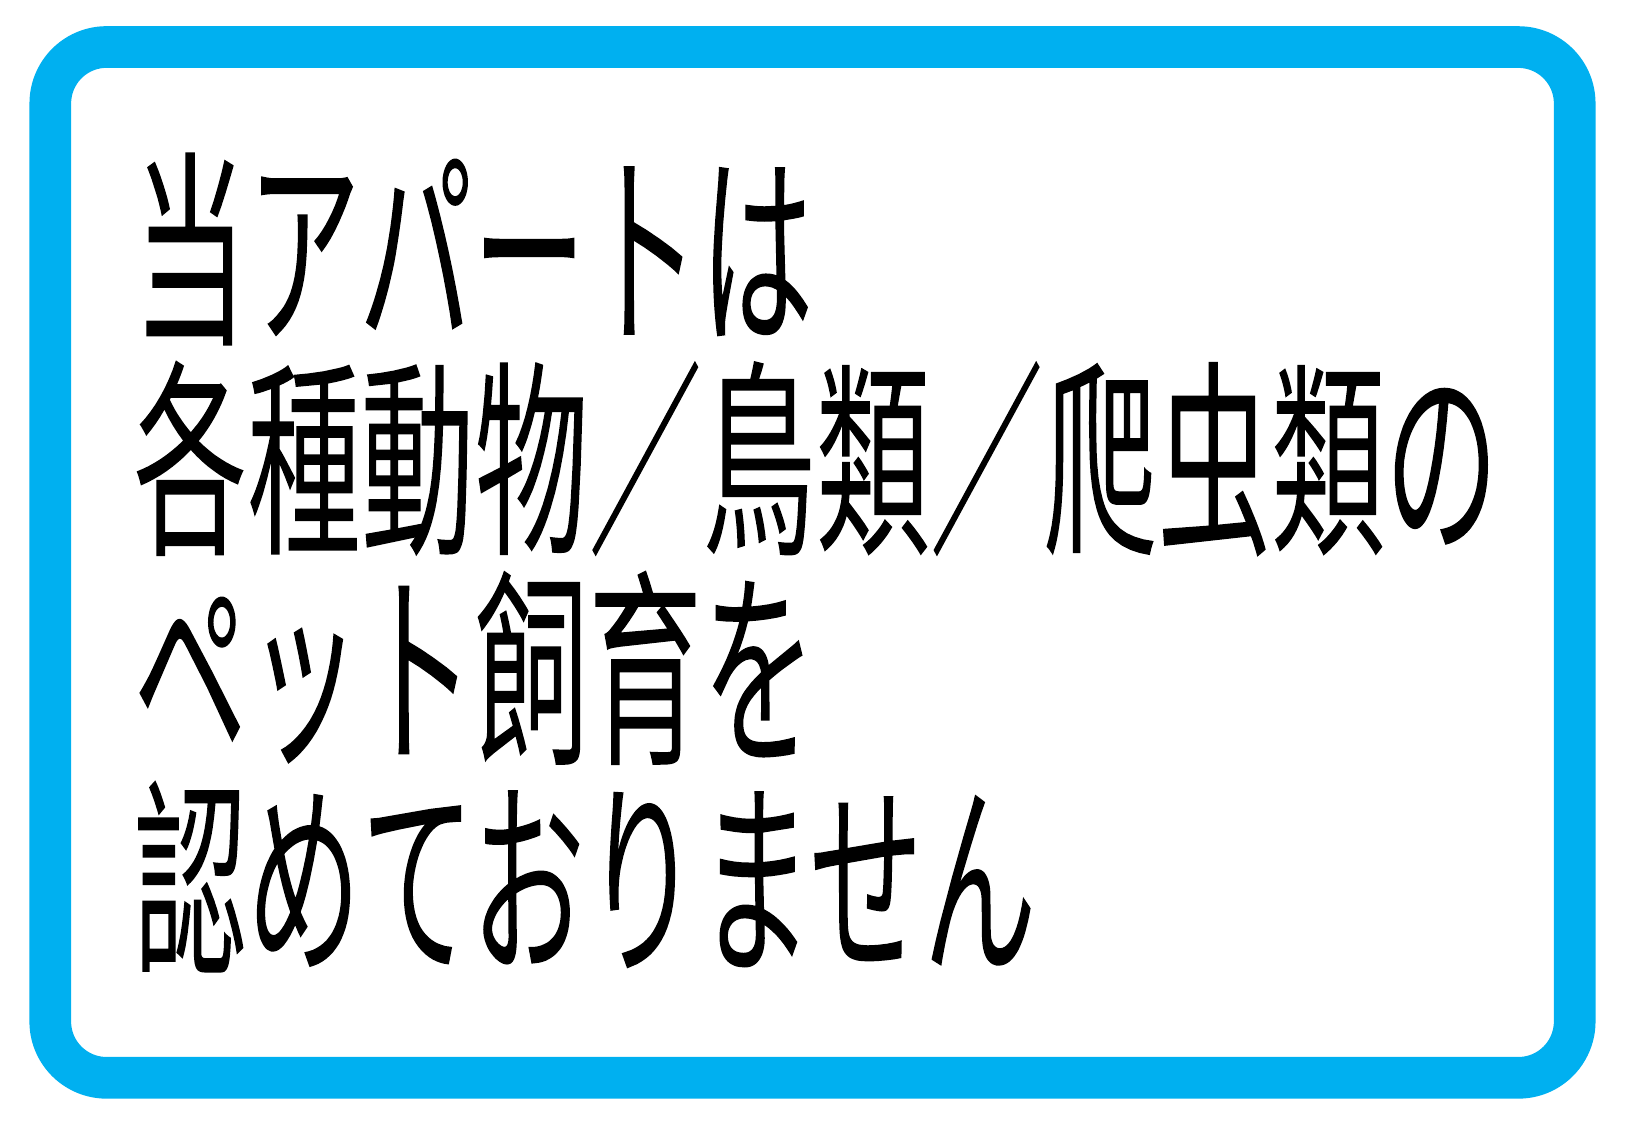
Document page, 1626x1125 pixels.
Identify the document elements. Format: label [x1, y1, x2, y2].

text_box [48, 44, 1577, 1080]
